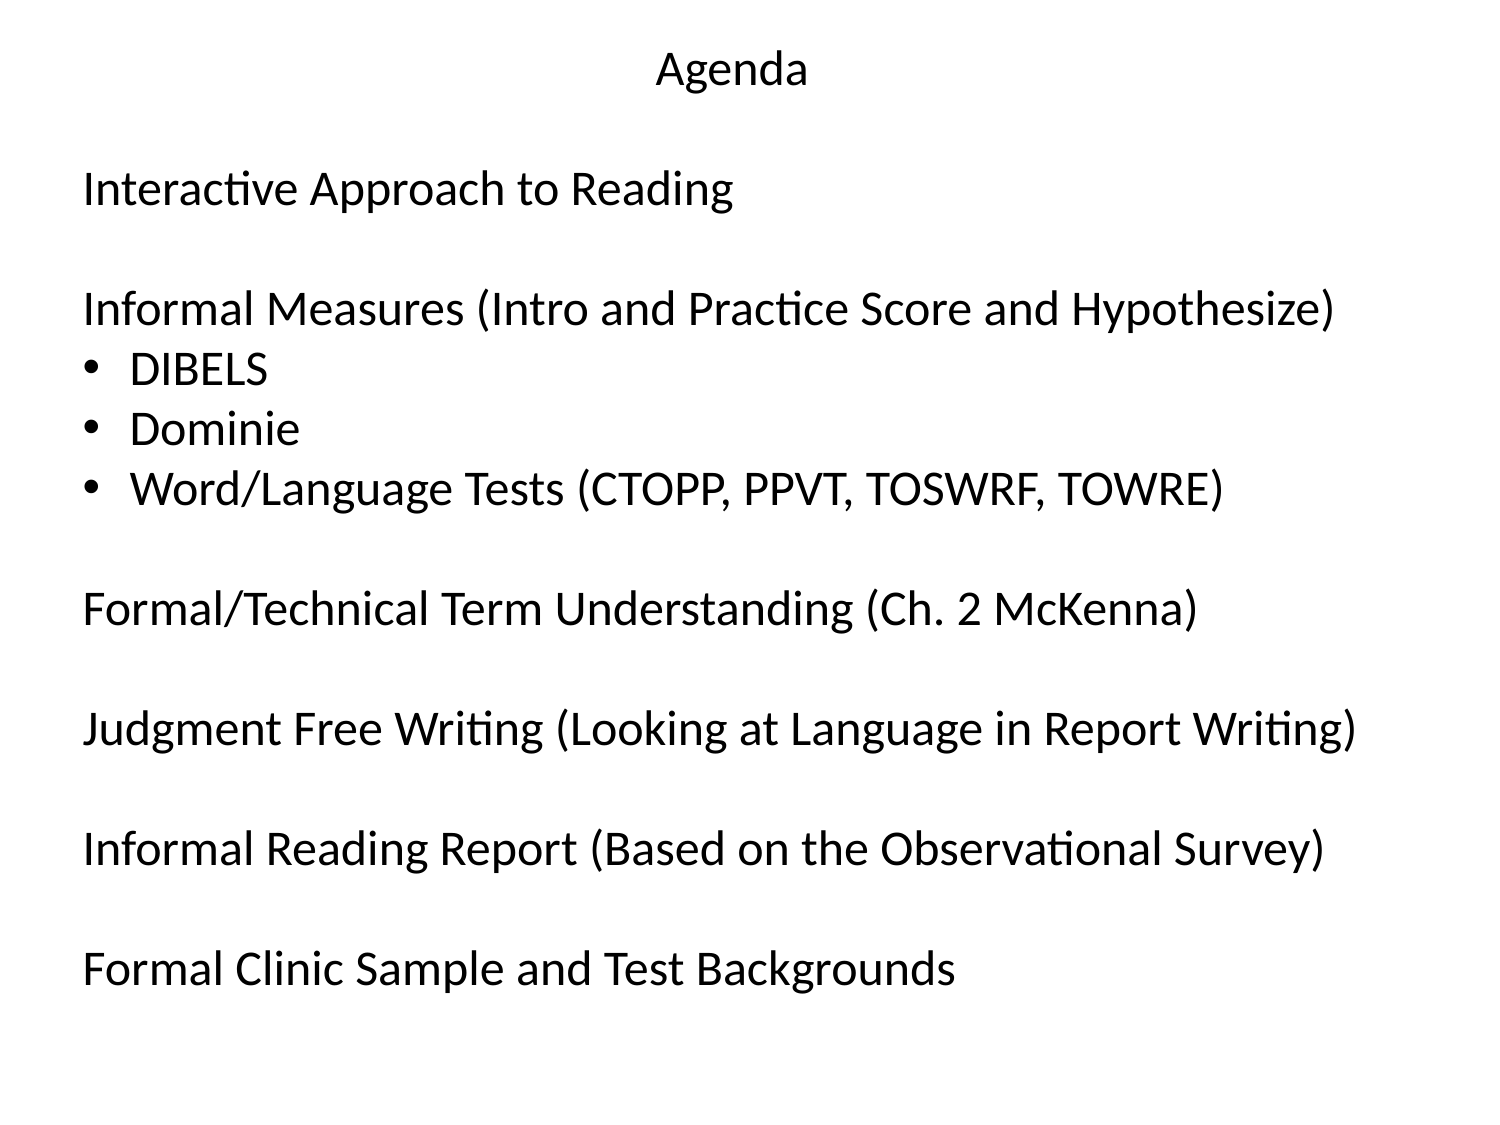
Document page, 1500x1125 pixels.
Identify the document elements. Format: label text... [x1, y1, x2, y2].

text_box Agenda Interactive Approach to Reading Informal Measures (Intro and Practice Score and Hypothesize) DIBELS Dominie Word/Language Tests (CTOPP, PPVT, TOSWRF, TOWRE) Formal/Technical Term Understanding (Ch. 2 McKenna) Judgment Free Writing (Looking at Language in Report Writing) Informal Reading Report (Based on the Observational Survey) Formal Clinic Sample and Test Backgrounds [67, 28, 1397, 1004]
